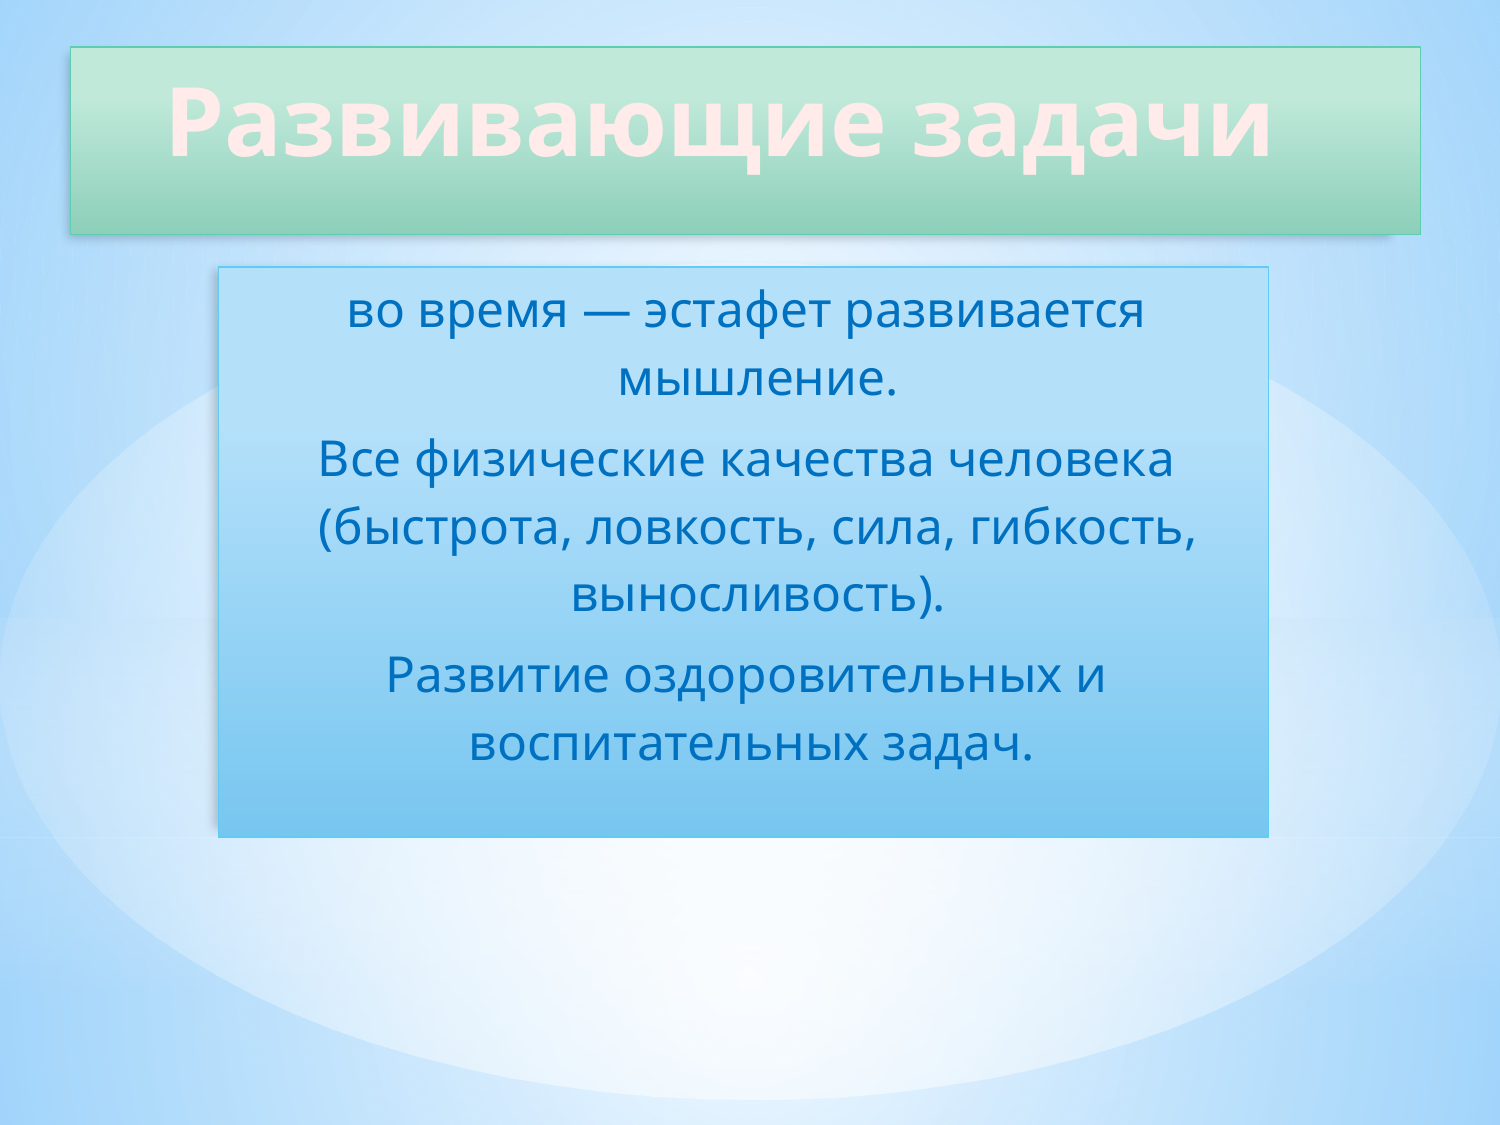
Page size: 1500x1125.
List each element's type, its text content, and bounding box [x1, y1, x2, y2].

list во время — эстафет развивается мышление. Все физические качества человека (быстрота, ловкость, сила, гибкость, выносливость). Развитие оздоровительных и воспитательных задач. [218, 266, 1269, 838]
title Развивающие задачи [70, 46, 1421, 235]
